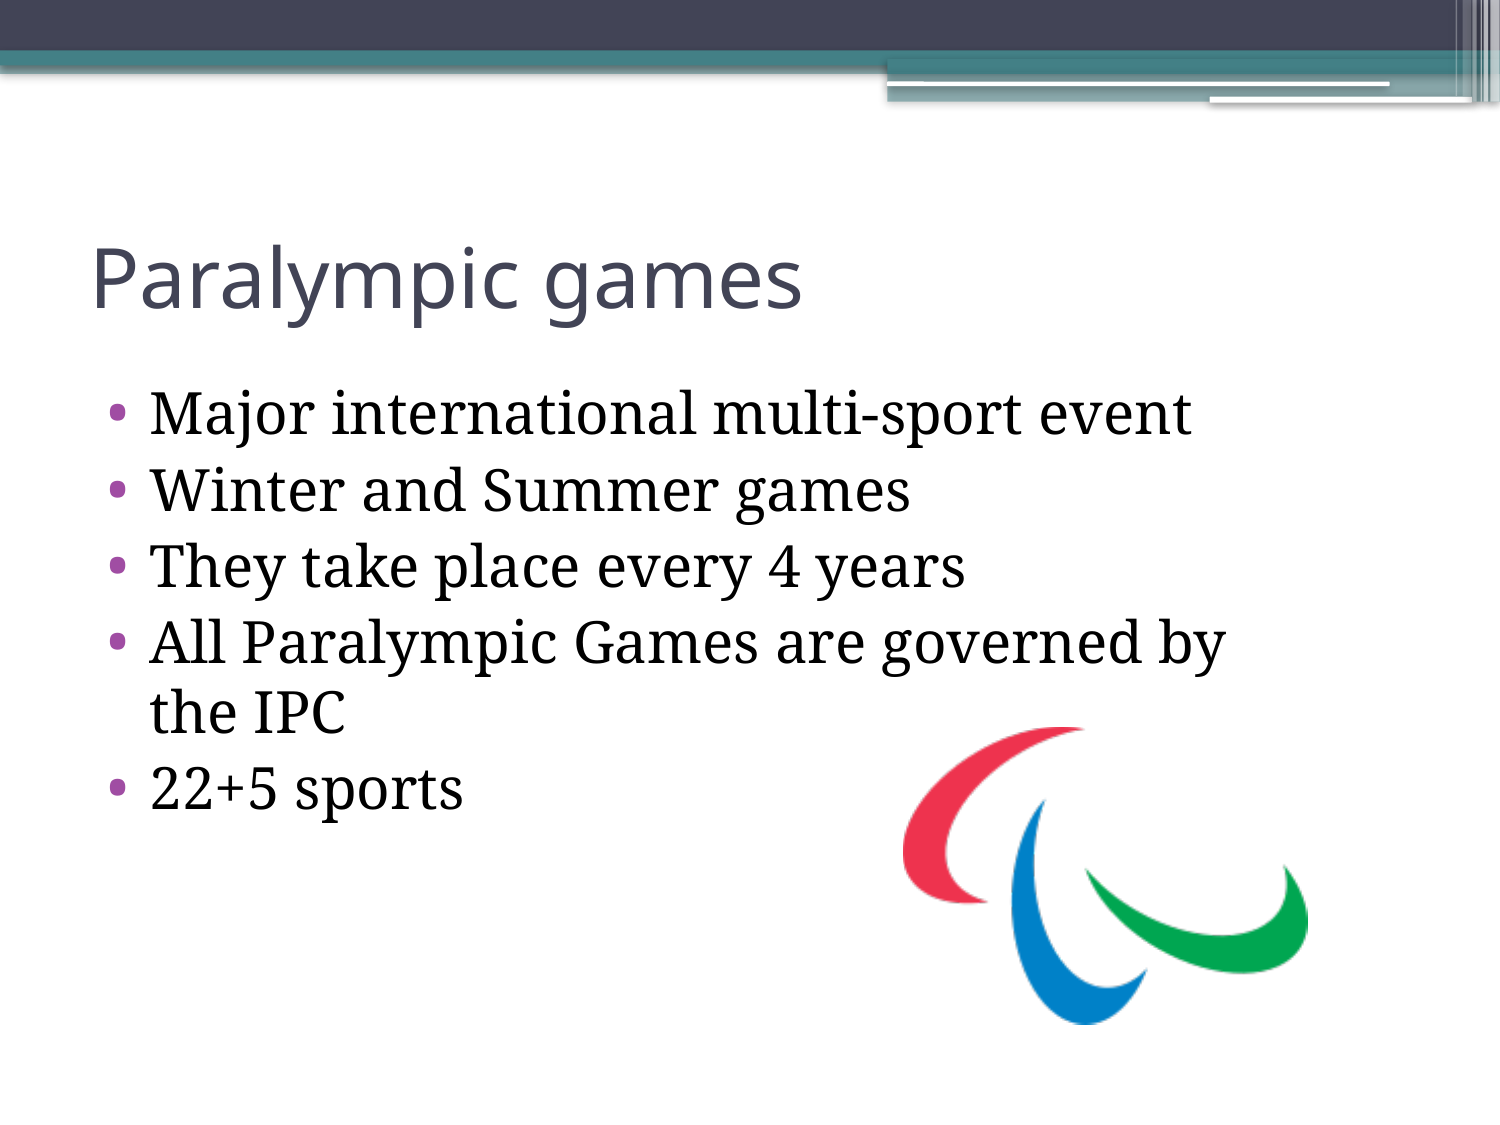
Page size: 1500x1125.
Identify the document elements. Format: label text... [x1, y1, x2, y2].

title Paralympic games [75, 187, 1425, 363]
picture [903, 727, 1308, 1026]
list Major international multi-sport event Winter and Summer games They take place every 4 years All Paralympic Games are governed by the IPC 22+5 sports [75, 368, 1425, 1079]
